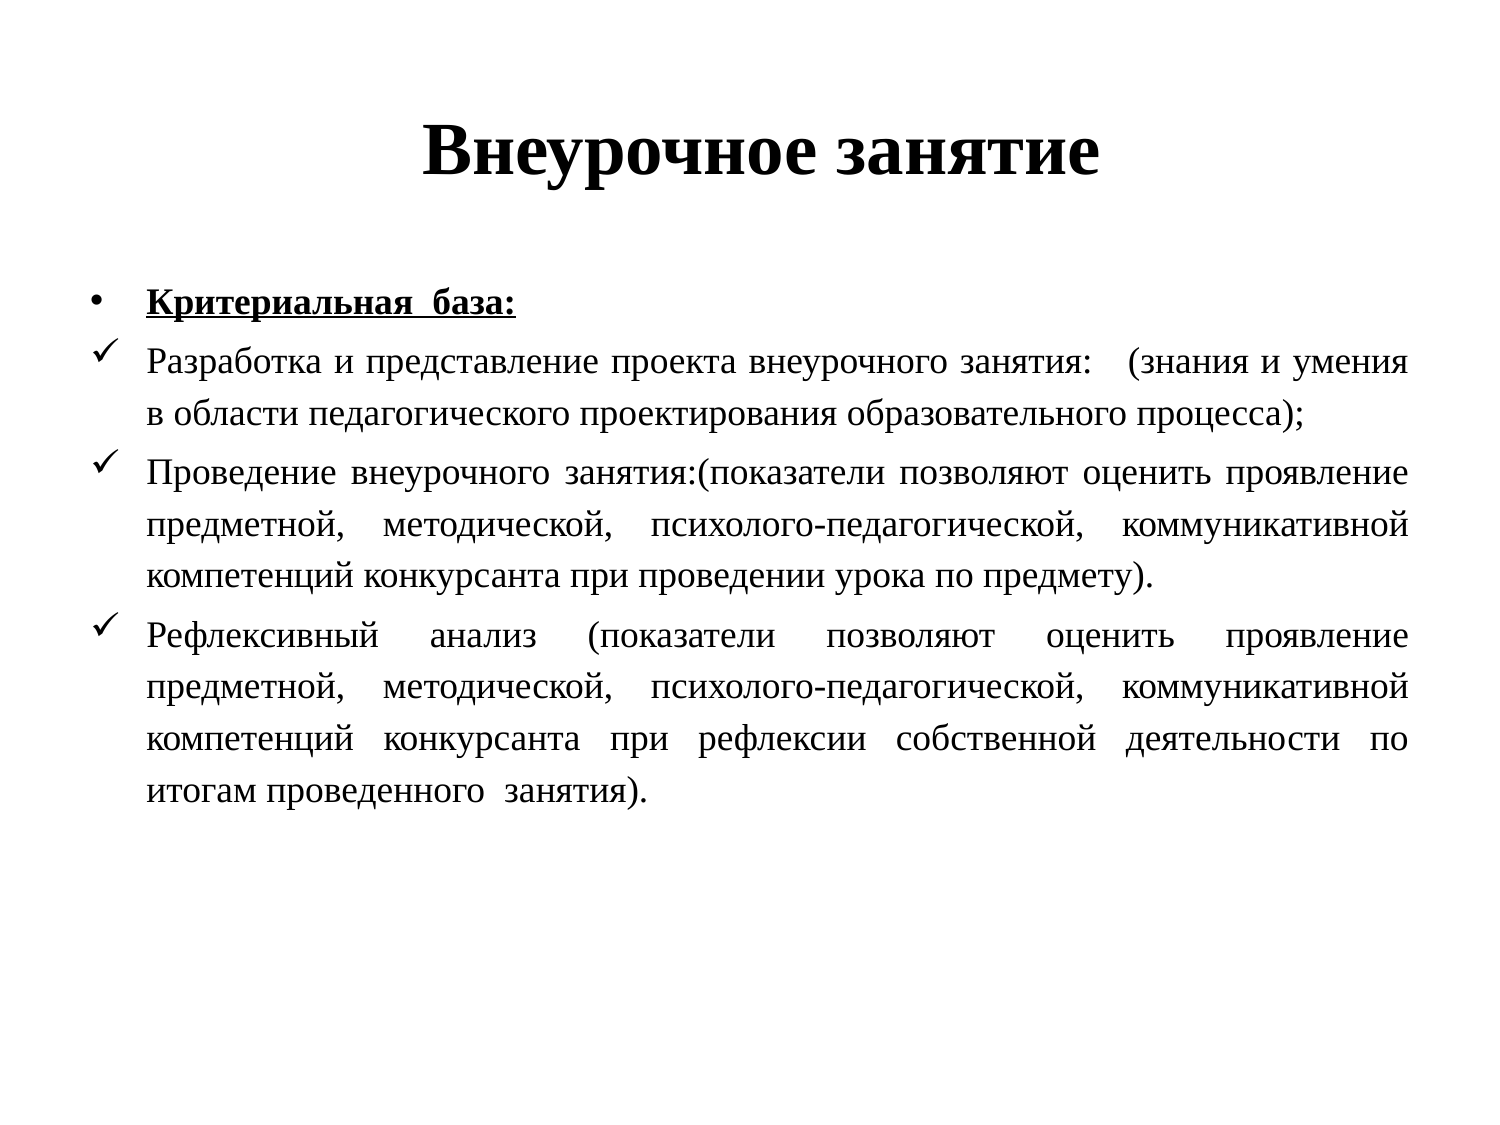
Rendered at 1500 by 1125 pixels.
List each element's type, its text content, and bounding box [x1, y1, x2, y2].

list Критериальная база: Разработка и представление проекта внеурочного занятия: (знания и умения в области педагогического проектирования образовательного процесса); Проведение внеурочного занятия:(показатели позволяют оценить проявление предметной, методической, психолого-педагогической, коммуникативной компетенций конкурсанта при проведении урока по предмету). Рефлексивный анализ (показатели позволяют оценить проявление предметной, методической, психолого-педагогической, коммуникативной компетенций конкурсанта при рефлексии собственной деятельности по итогам проведенного занятия). [75, 262, 1425, 1005]
title Внеурочное занятие [75, 45, 1425, 232]
